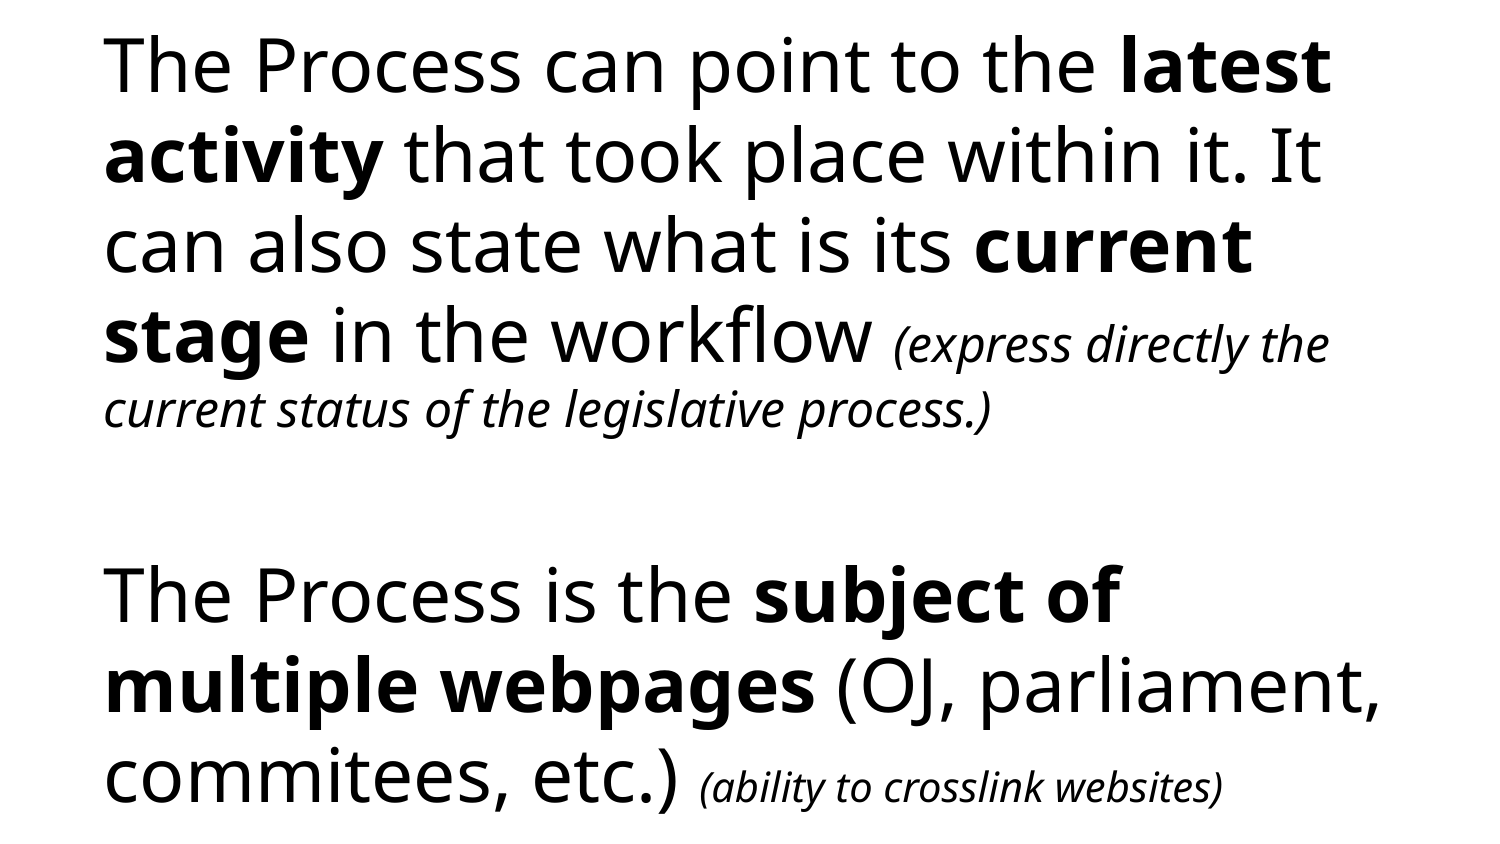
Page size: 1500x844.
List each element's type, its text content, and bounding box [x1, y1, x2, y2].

text_box The Process can point to the latest activity that took place within it. It can also state what is its current stage in the workflow (express directly the current status of the legislative process.) The Process is the subject of multiple webpages (OJ, parliament, commitees, etc.) (ability to crosslink websites) [89, 10, 1436, 826]
